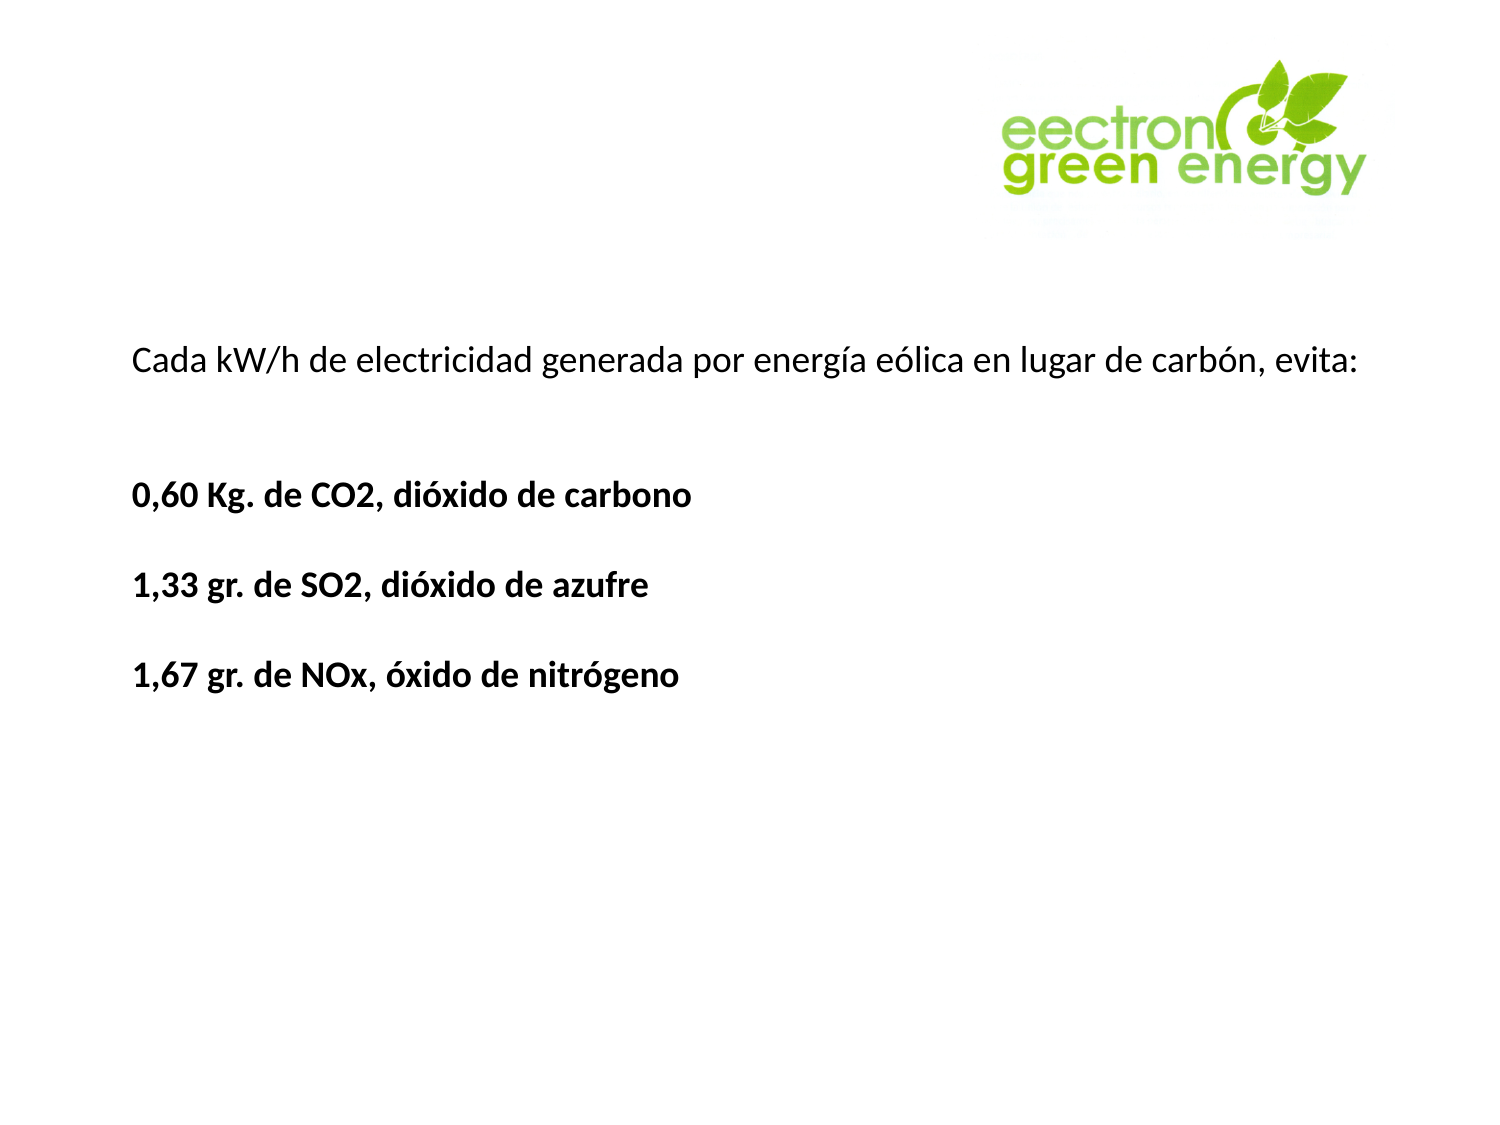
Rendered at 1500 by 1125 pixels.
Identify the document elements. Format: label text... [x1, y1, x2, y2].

picture [972, 34, 1395, 241]
text_box Cada kW/h de electricidad generada por energía eólica en lugar de carbón, evita: 0,60 Kg. de CO2, dióxido de carbono 1,33 gr. de SO2, dióxido de azufre 1,67 gr. de NOx, óxido de nitrógeno [117, 328, 1395, 703]
